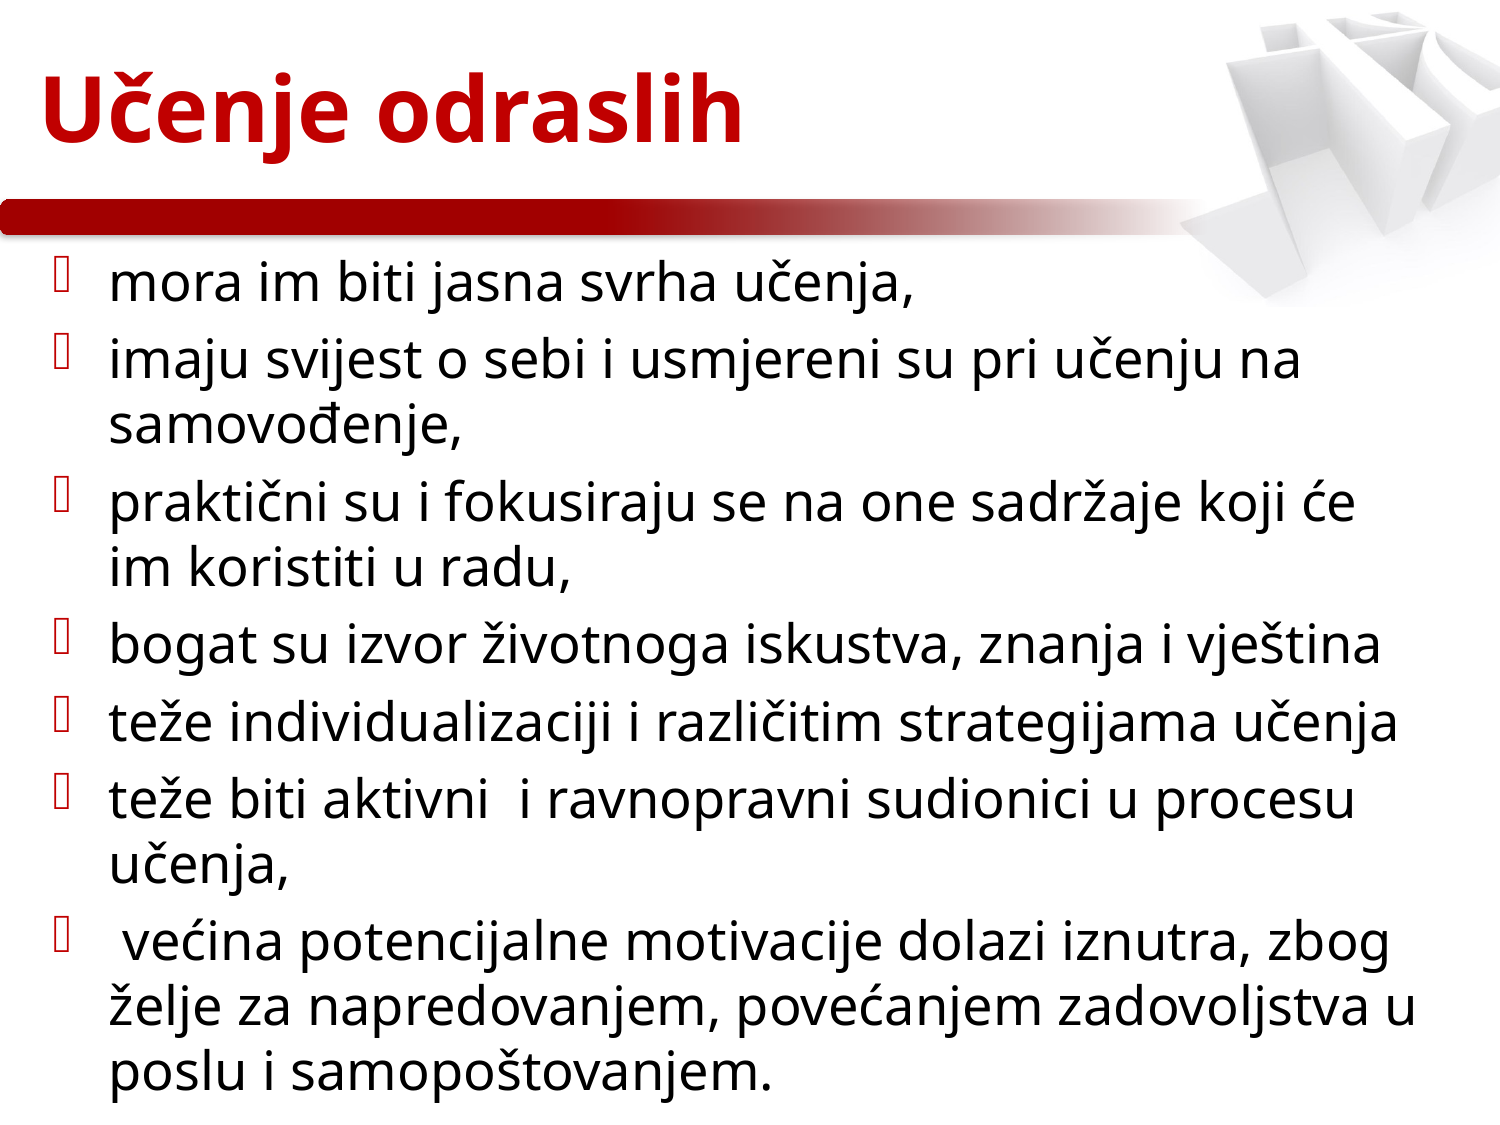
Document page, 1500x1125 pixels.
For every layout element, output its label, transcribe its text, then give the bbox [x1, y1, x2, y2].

title Učenje odraslih [23, 11, 1219, 200]
list mora im biti jasna svrha učenja, imaju svijest o sebi i usmjereni su pri učenju na samovođenje, praktični su i fokusiraju se na one sadržaje koji će im koristiti u radu, bogat su izvor životnoga iskustva, znanja i vještina teže individualizaciji i različitim strategijama učenja teže biti aktivni i ravnopravni sudionici u procesu učenja, većina potencijalne motivacije dolazi iznutra, zbog želje za napredovanjem, povećanjem zadovoljstva u poslu i samopoštovanjem. [37, 273, 1438, 1075]
picture [1171, 0, 1500, 307]
